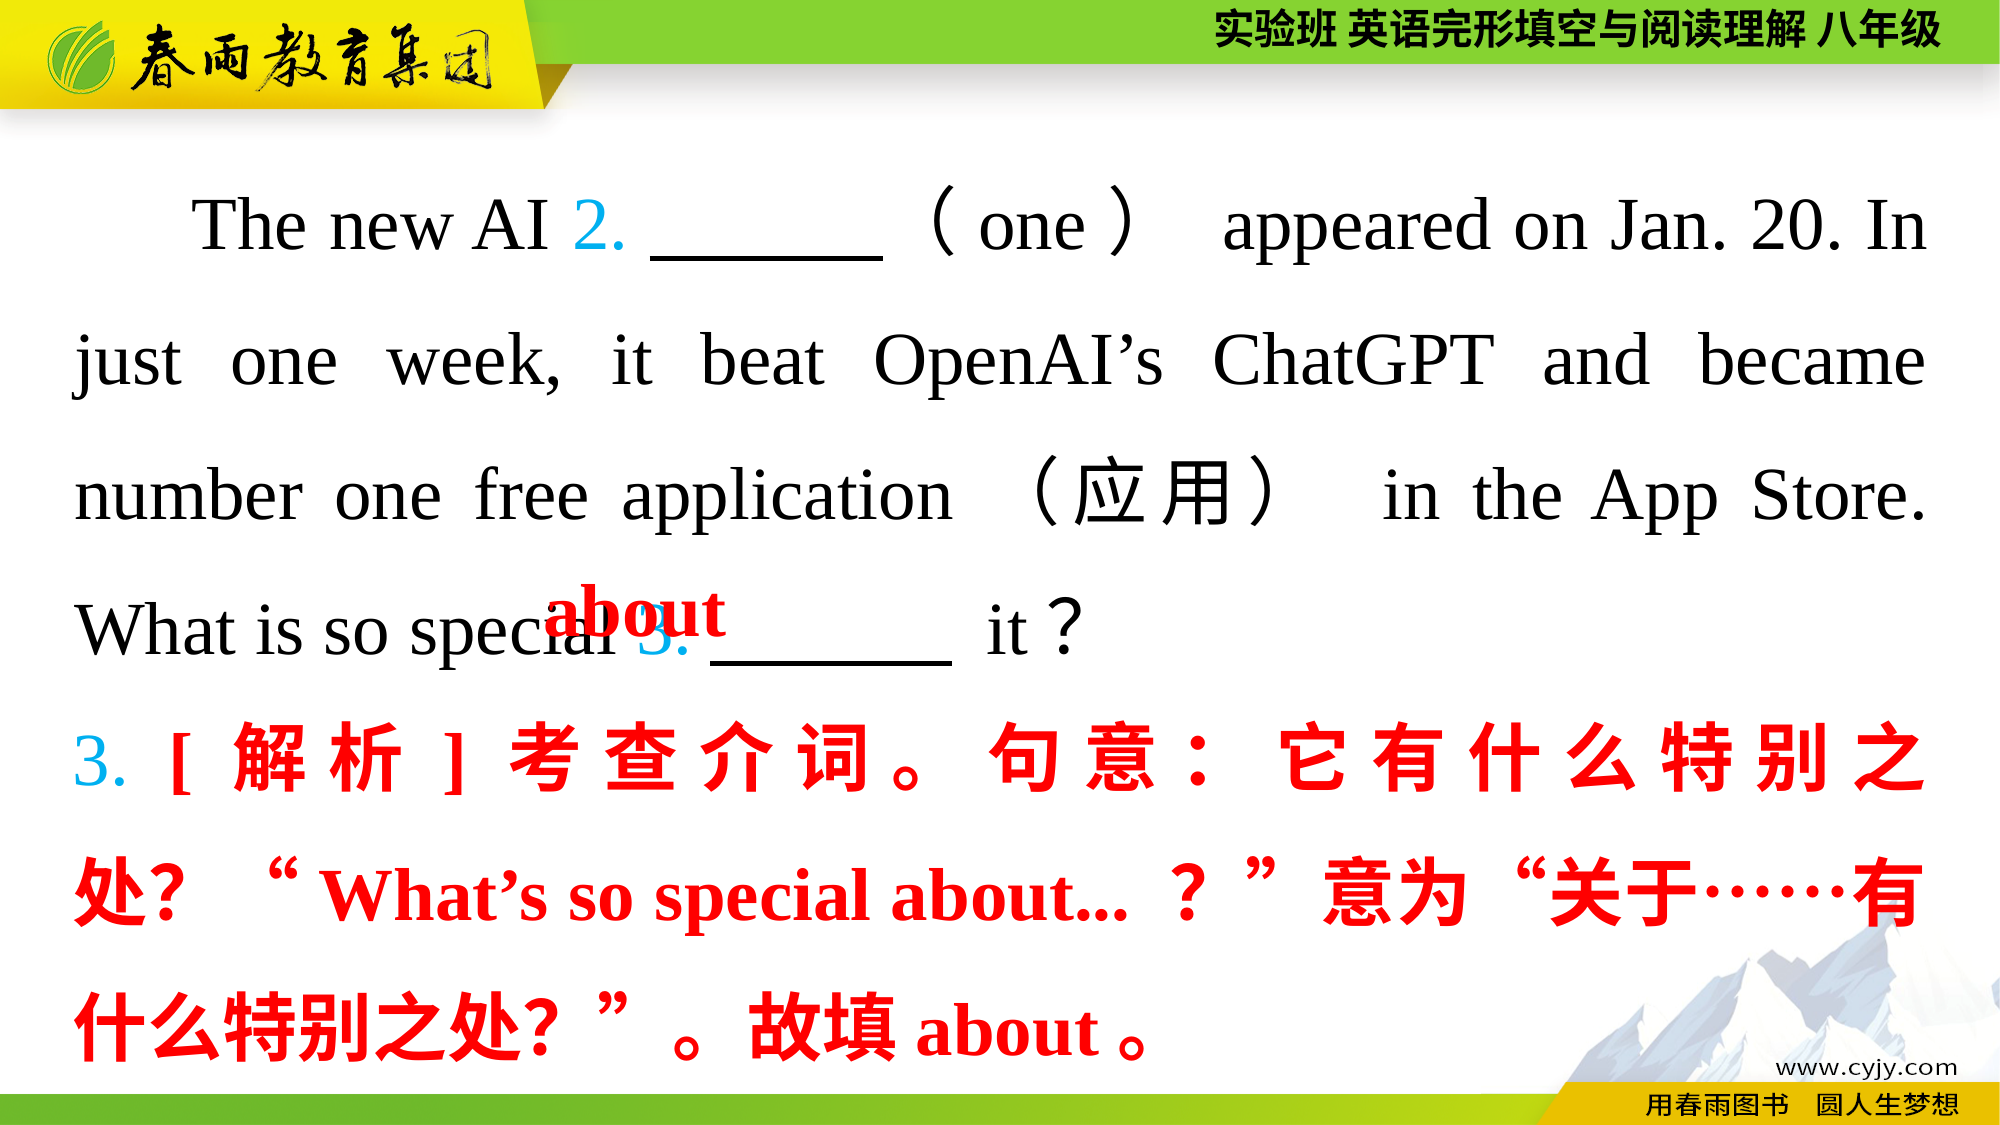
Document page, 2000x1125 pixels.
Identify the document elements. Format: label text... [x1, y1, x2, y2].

picture [0, 0, 2000, 1125]
text_box about [528, 553, 742, 658]
list The new AI 2. （one） appeared on Jan. 20. In just one week, it beat OpenAI’s ChatGPT and became number one free application（应用） in the App Store. What is so special 3. it？ [59, 122, 1944, 683]
text_box 3. [解析]考查介词。句意：它有什么特别之处？“What’s so special about... ？”意为“关于……有什么特别之处？”。故填about。 [57, 658, 1942, 1079]
